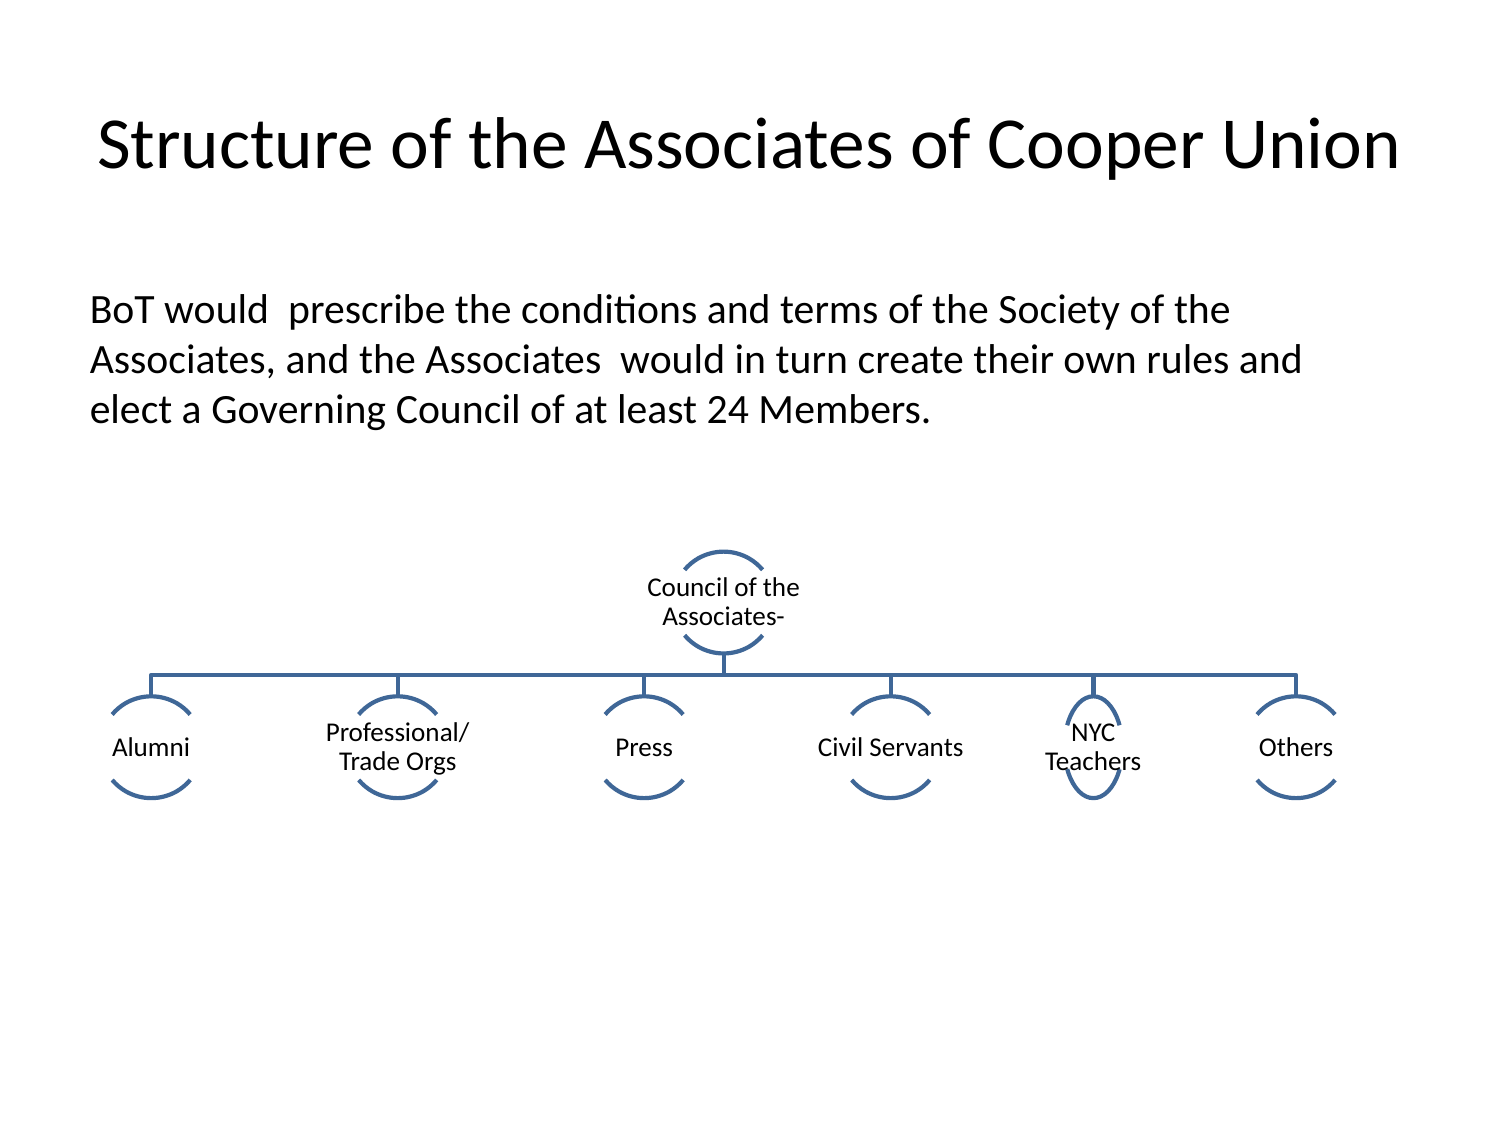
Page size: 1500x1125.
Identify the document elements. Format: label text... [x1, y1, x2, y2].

text_box BoT would prescribe the conditions and terms of the Society of the Associates, and the Associates would in turn create their own rules and elect a Governing Council of at least 24 Members. [75, 274, 1351, 381]
title Structure of the Associates of Cooper Union [75, 45, 1425, 233]
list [48, 382, 1399, 967]
